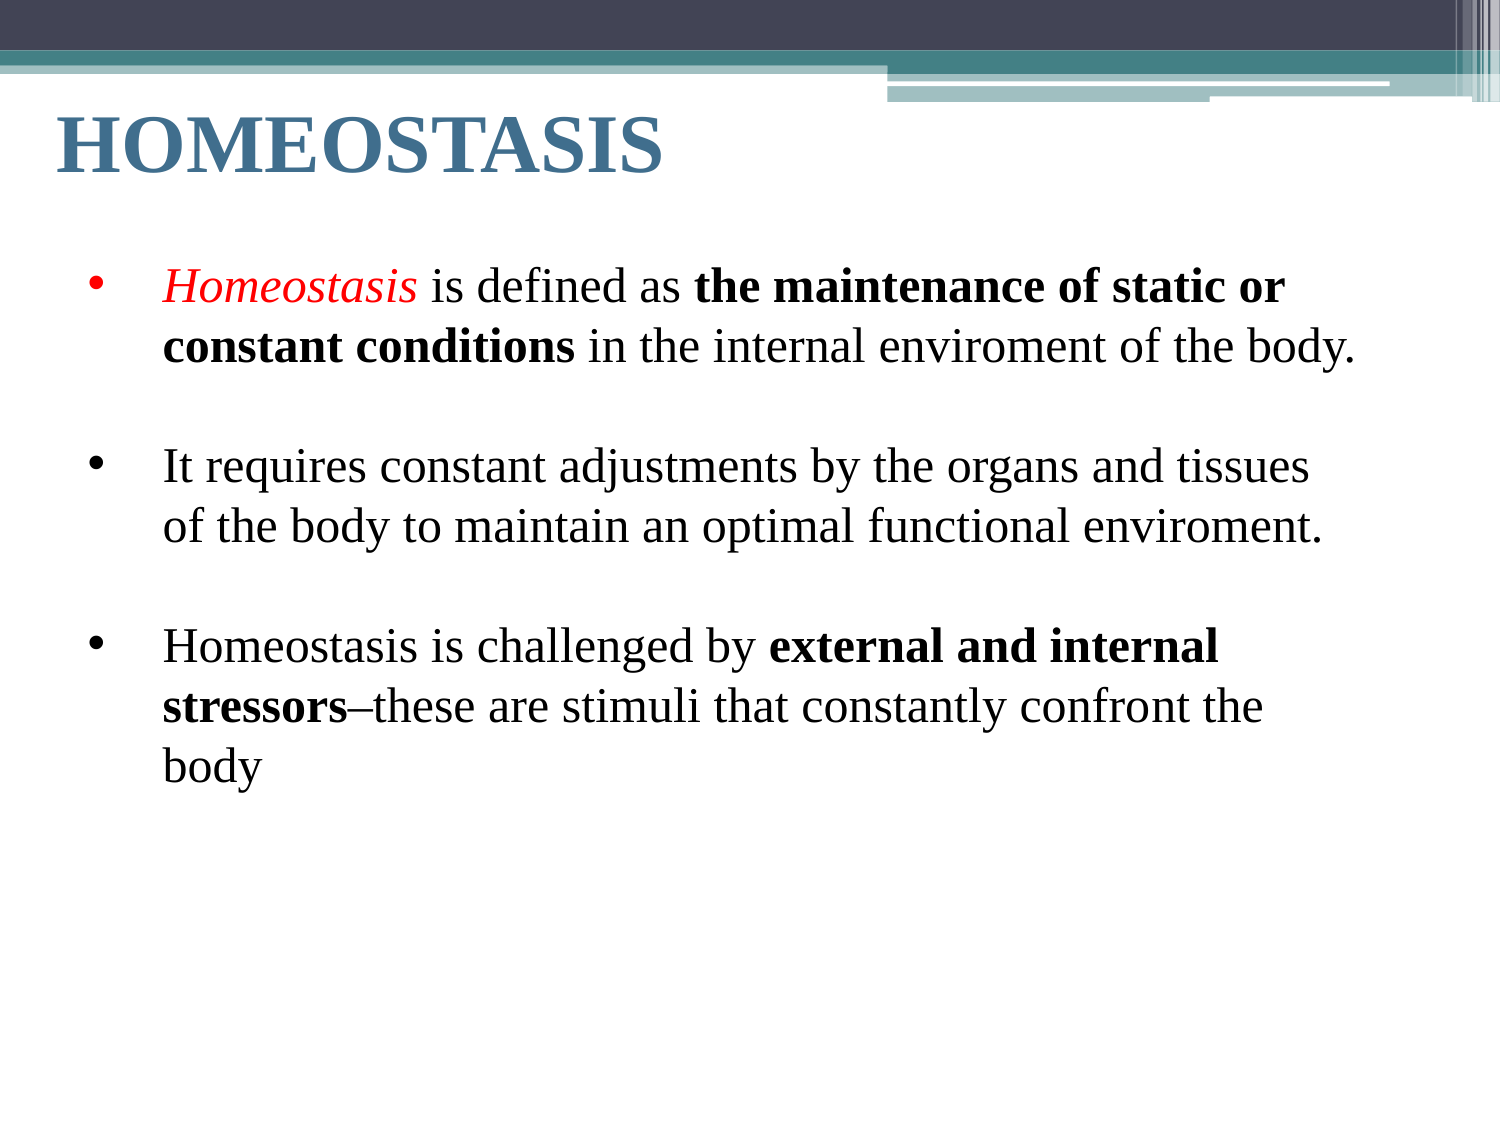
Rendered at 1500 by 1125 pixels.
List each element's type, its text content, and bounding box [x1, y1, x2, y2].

title HOMEOSTASIS [56, 88, 1444, 194]
list Homeostasis is defined as the maintenance of static or constant conditions in the internal enviroment of the body. It requires constant adjustments by the organs and tissues of the body to maintain an optimal functional enviroment. Homeostasis is challenged by external and internal stressors‒these are stimuli that constantly confront the body [87, 252, 1363, 939]
